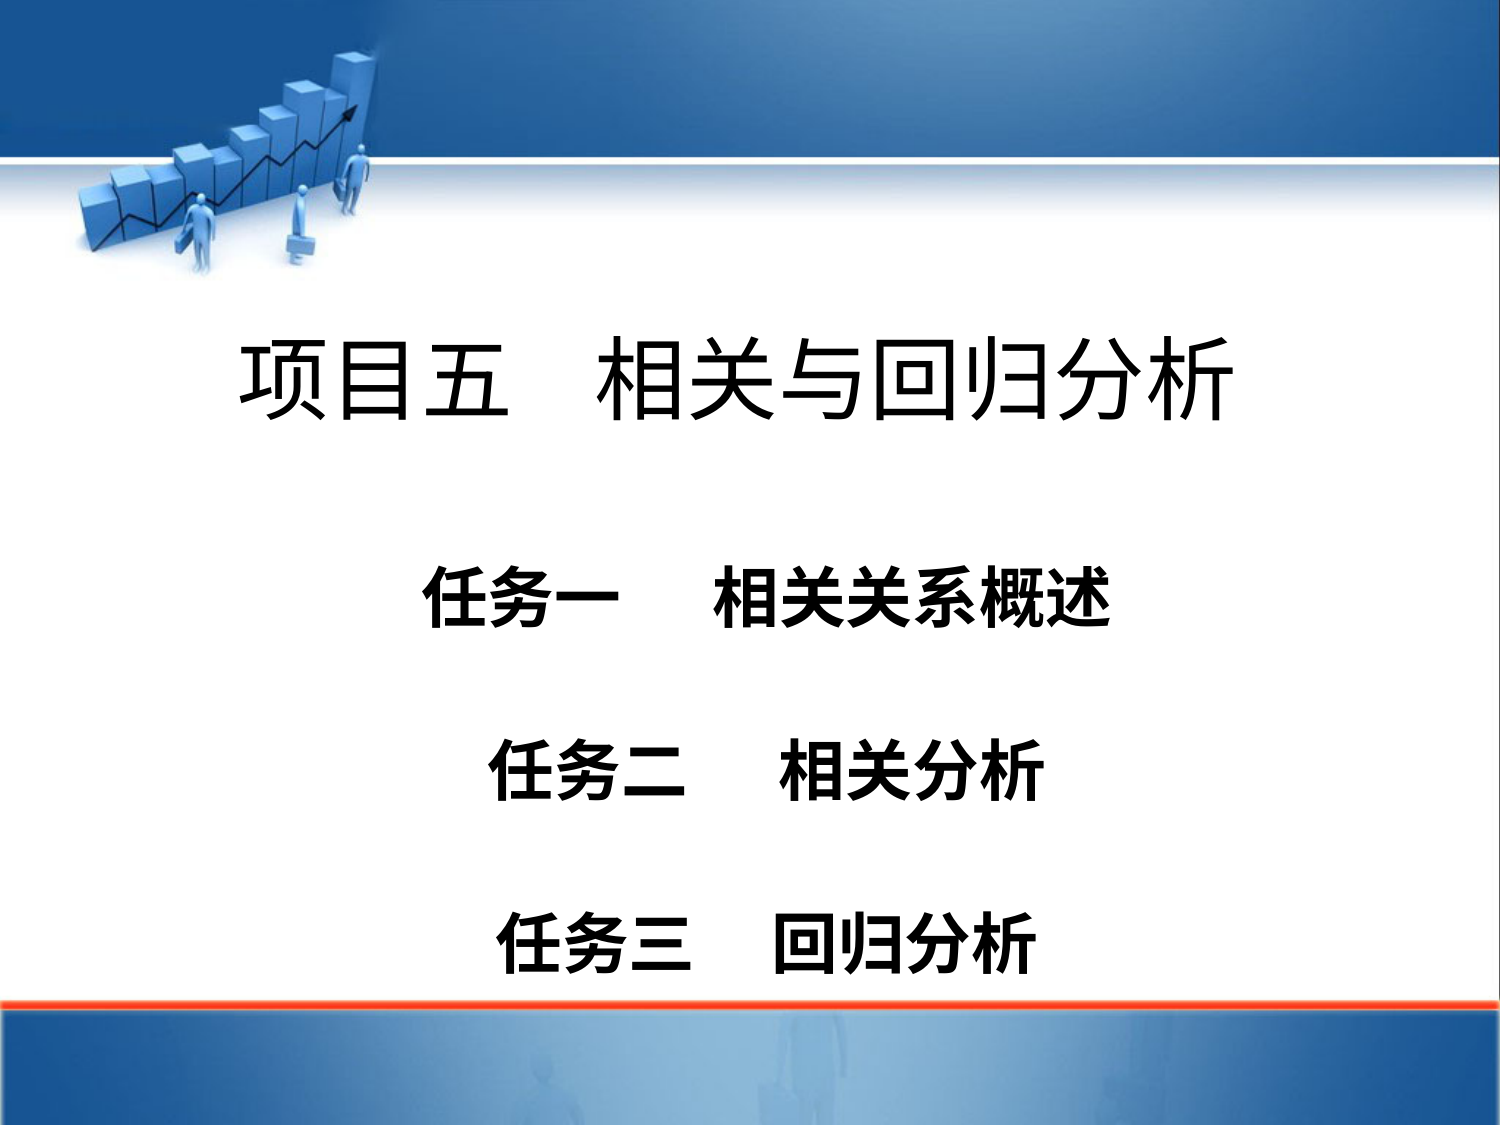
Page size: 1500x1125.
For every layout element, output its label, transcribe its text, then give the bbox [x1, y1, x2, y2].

subtitle 任务一 相关关系概述 任务二 相关分析 任务三 回归分析 [241, 467, 1293, 929]
title 项目五 相关与回归分析 [100, 314, 1376, 556]
picture [0, 0, 1500, 1125]
